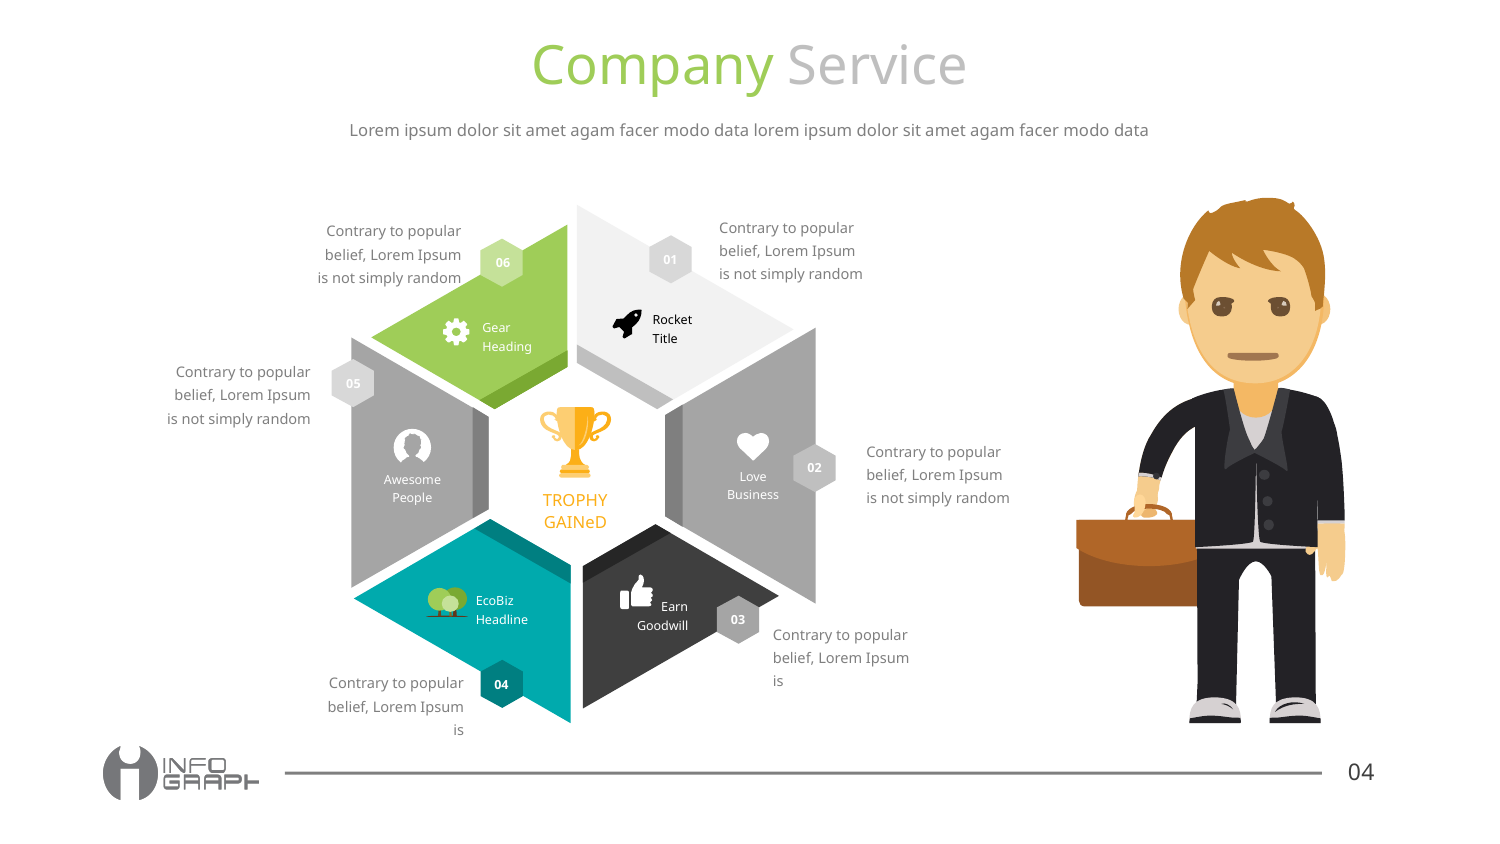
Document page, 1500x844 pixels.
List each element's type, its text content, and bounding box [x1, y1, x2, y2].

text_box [153, 197, 1347, 724]
picture [103, 746, 259, 800]
slide_number 0‹#› [1325, 737, 1397, 809]
title Company Service [103, 25, 1397, 109]
list Lorem ipsum dolor sit amet agam facer modo data lorem ipsum dolor sit amet agam facer modo data [103, 114, 1397, 149]
